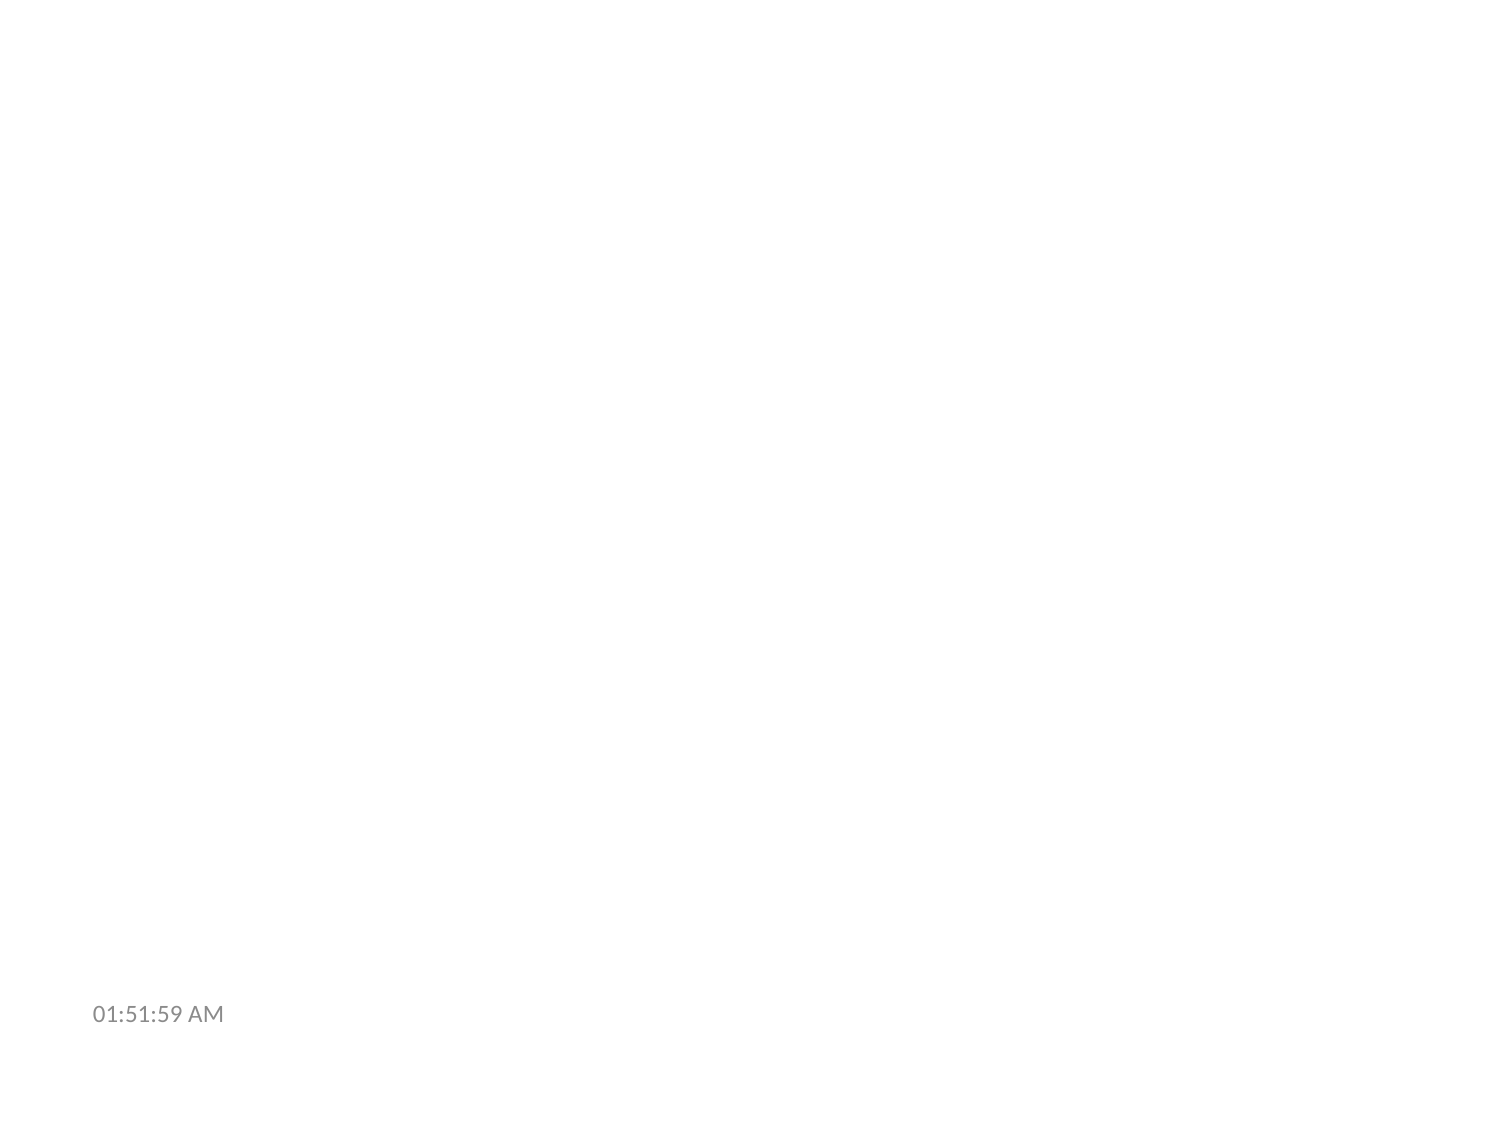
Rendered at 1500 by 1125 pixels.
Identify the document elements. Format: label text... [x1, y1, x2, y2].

text_box 3:35:09 PM [77, 982, 428, 1043]
